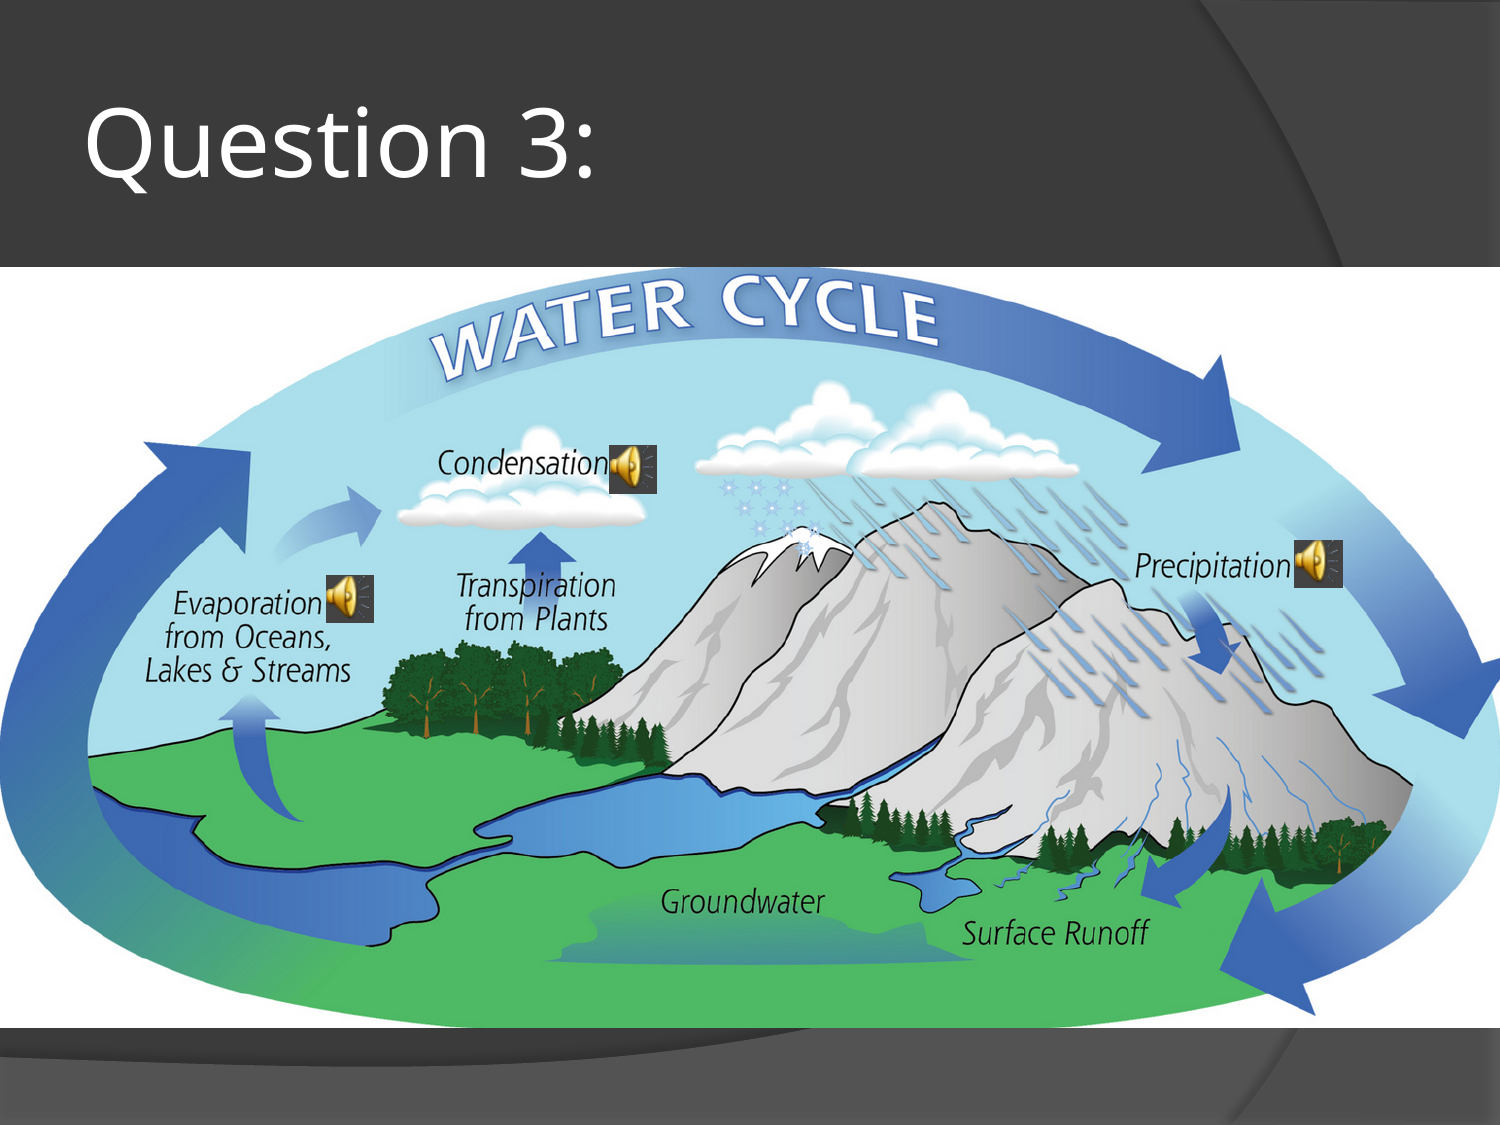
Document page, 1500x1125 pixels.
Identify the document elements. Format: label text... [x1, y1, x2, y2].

picture [0, 266, 1500, 1028]
title Question 3: [75, 45, 1300, 233]
